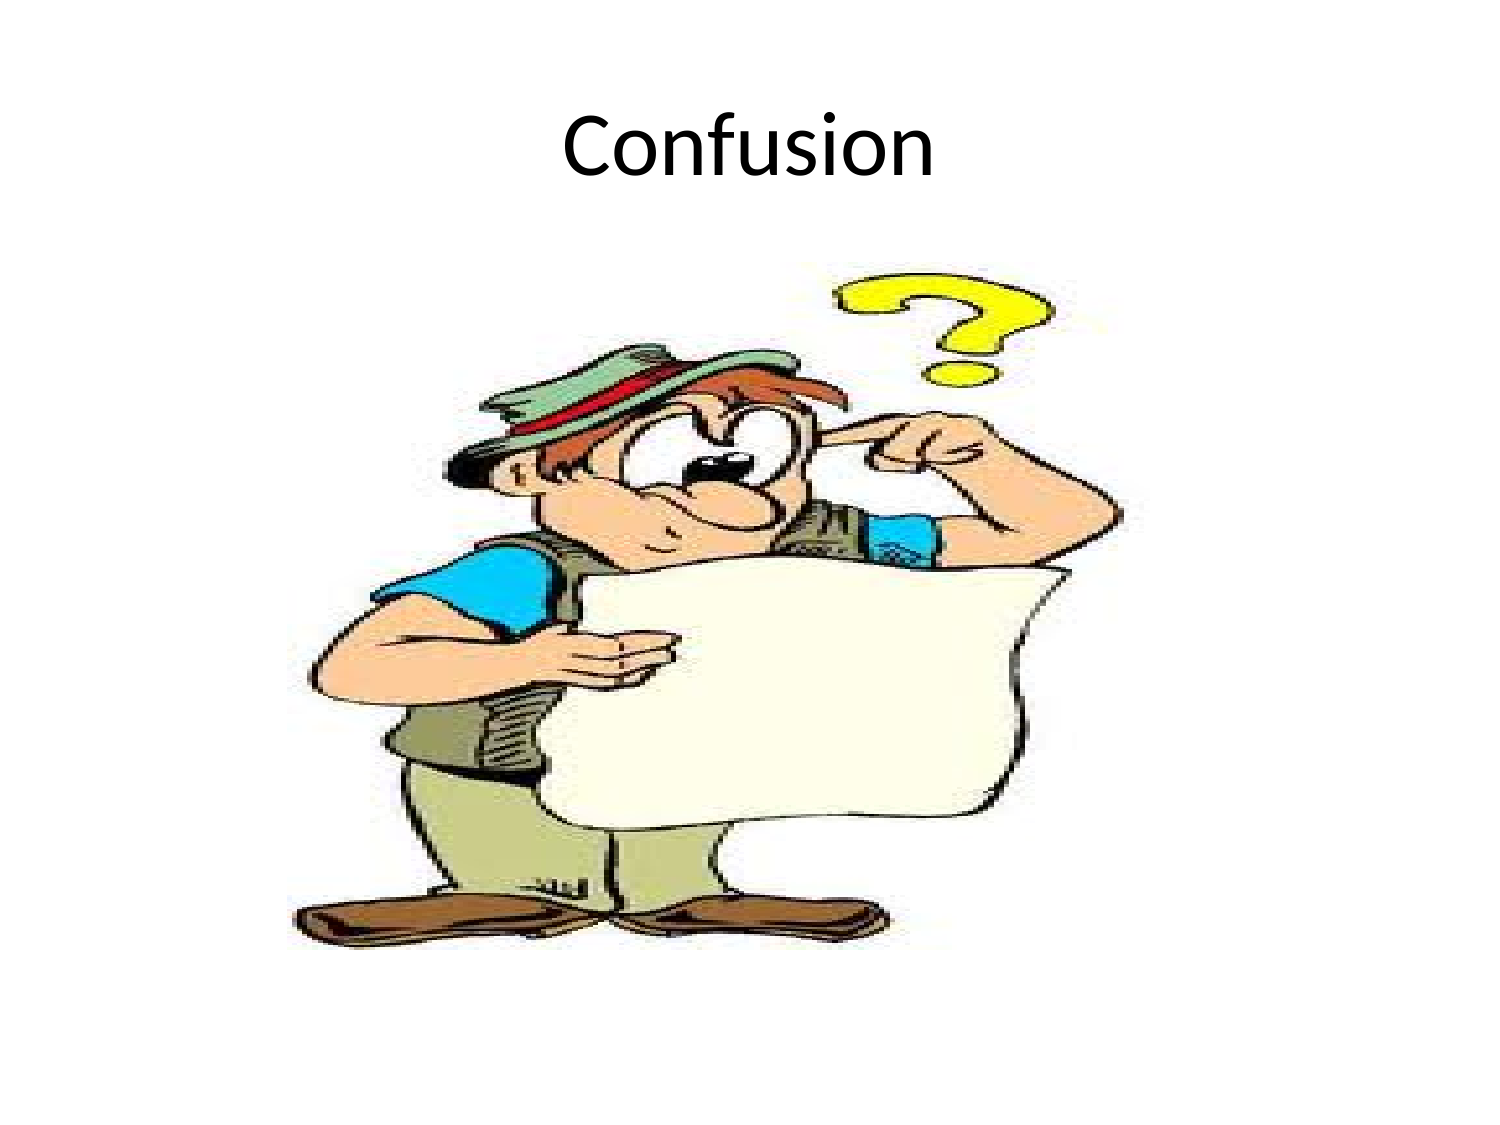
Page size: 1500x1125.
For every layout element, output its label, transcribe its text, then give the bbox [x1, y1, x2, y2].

title Confusion [75, 45, 1425, 233]
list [287, 262, 1151, 951]
